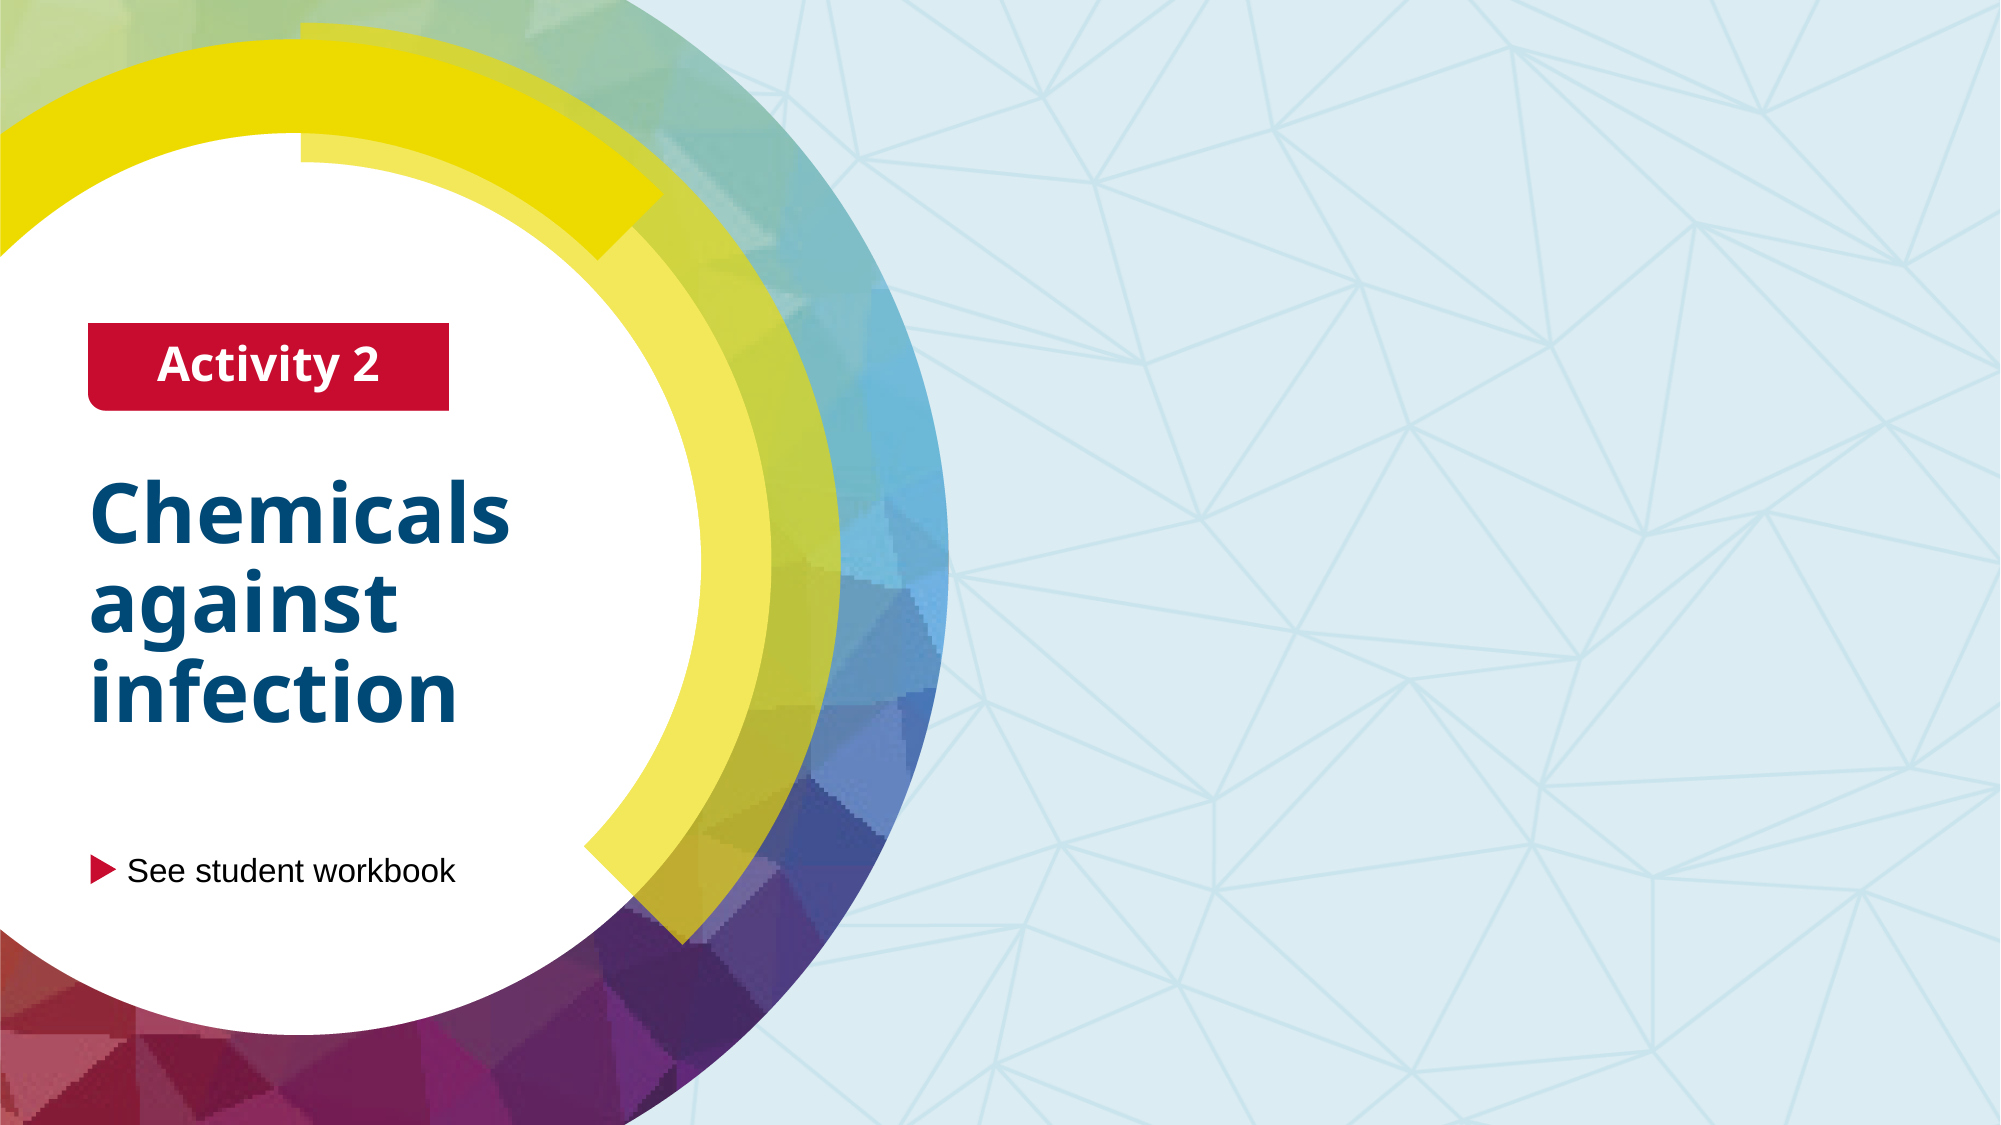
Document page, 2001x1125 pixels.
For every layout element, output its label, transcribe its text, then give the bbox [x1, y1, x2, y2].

list See student workbook [126, 802, 680, 890]
list Activity 2 [88, 323, 449, 410]
title Chemicals against infection [88, 471, 641, 775]
picture [0, 0, 2001, 1125]
